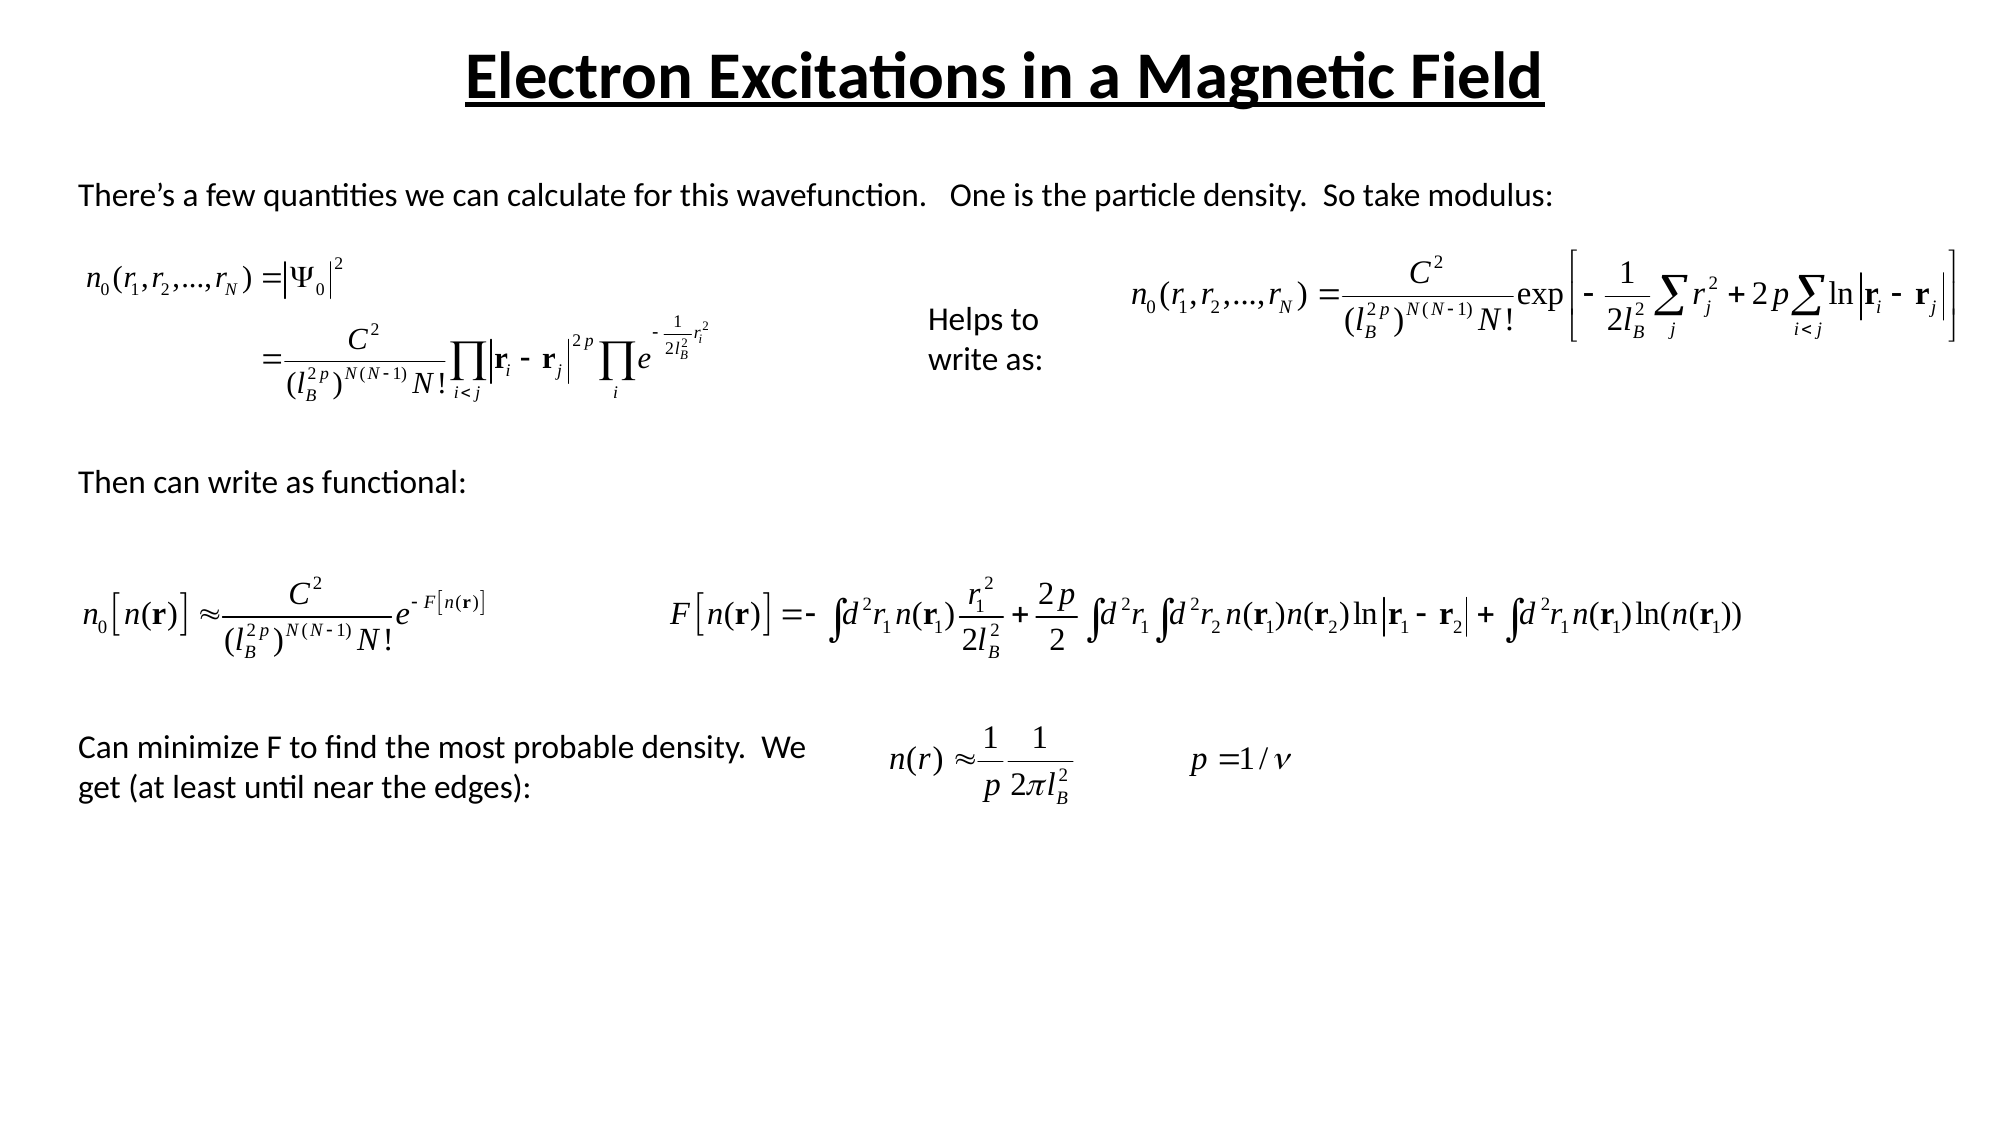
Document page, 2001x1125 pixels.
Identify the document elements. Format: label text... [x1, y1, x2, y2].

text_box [81, 249, 719, 409]
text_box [77, 568, 1749, 666]
text_box There’s a few quantities we can calculate for this wavefunction. One is the particle density. So take modulus: [63, 165, 1914, 221]
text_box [884, 717, 1301, 811]
text_box Electron Excitations in a Magnetic Field [450, 24, 1560, 119]
text_box Helps to write as: [913, 289, 1064, 385]
text_box Can minimize F to find the most probable density. We get (at least until near the edges): [63, 717, 859, 813]
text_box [1126, 244, 1968, 349]
text_box Then can write as functional: [63, 452, 514, 507]
